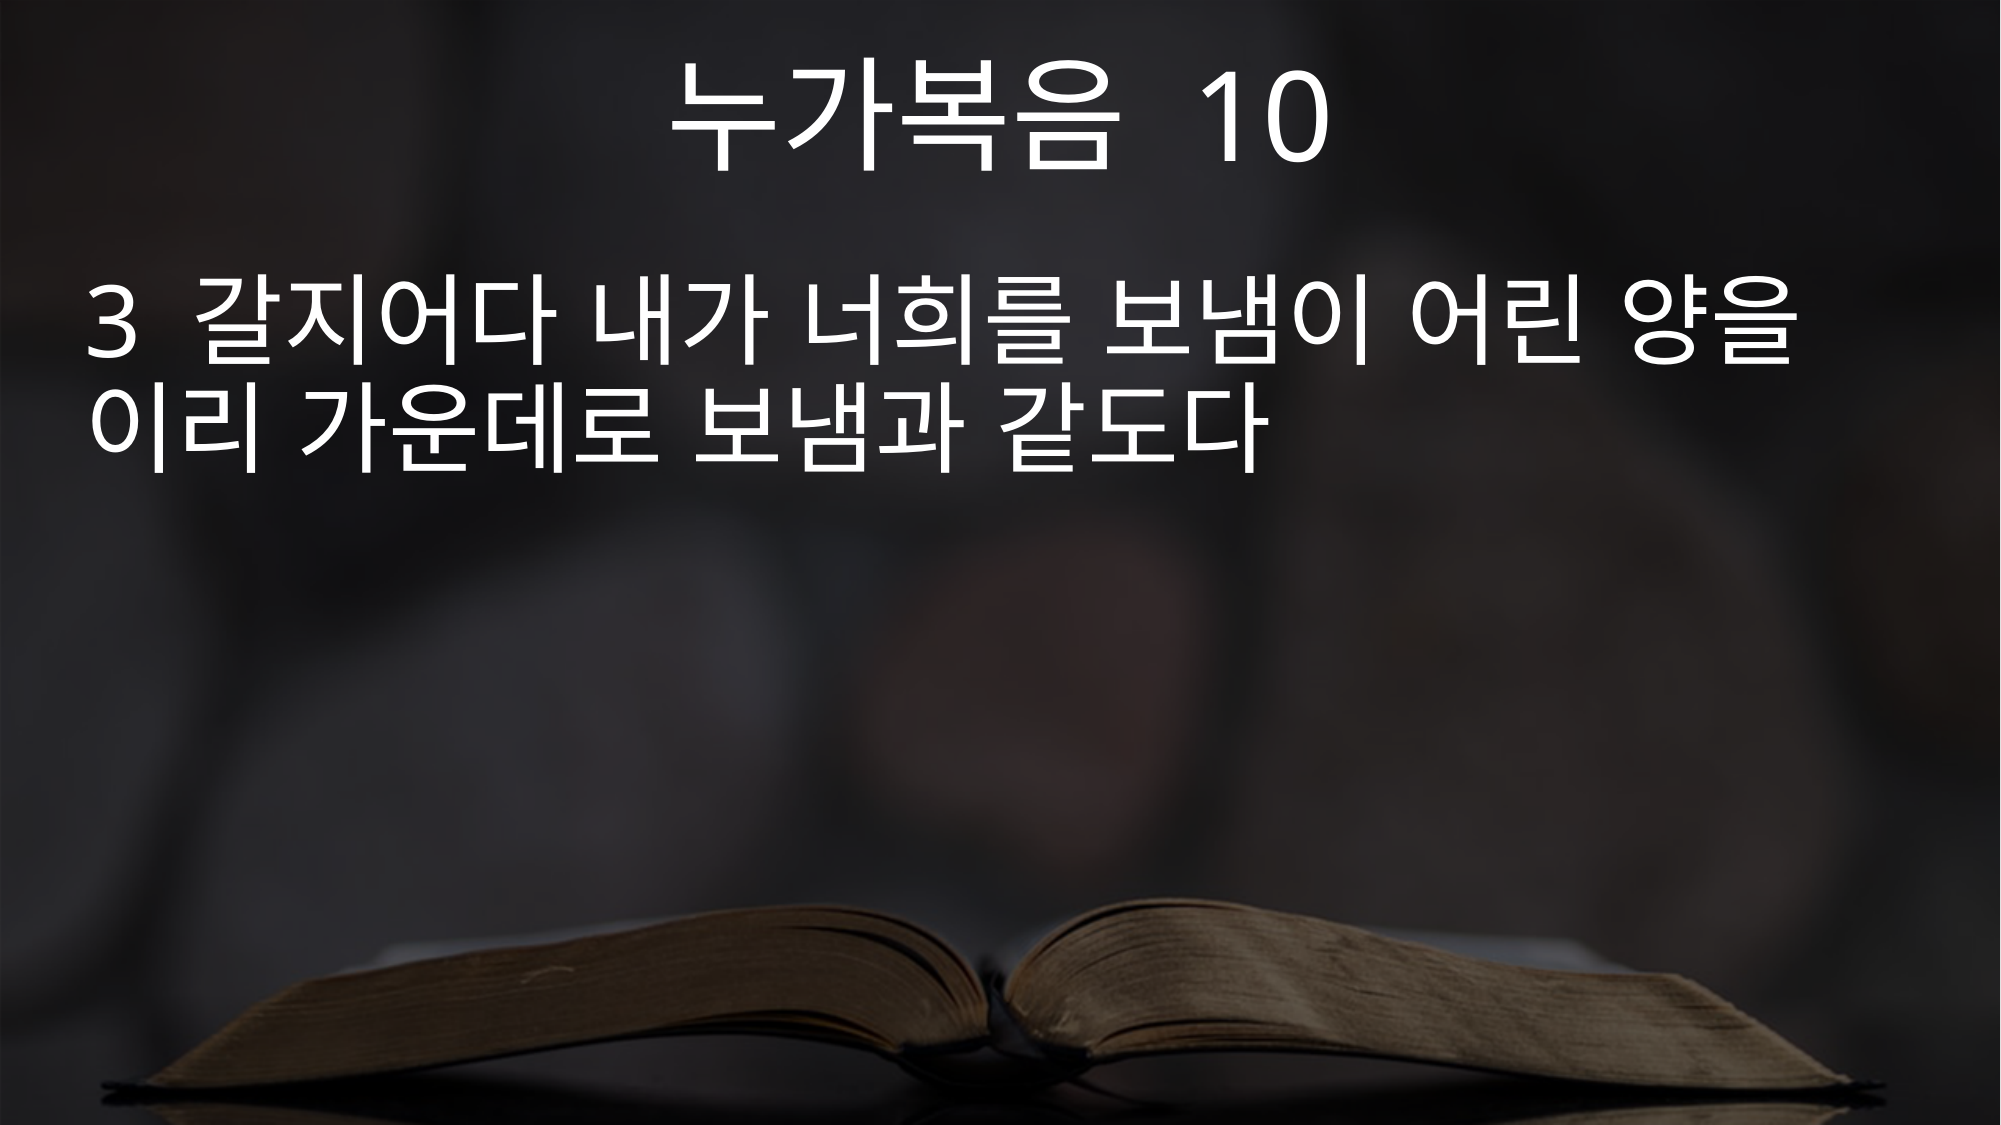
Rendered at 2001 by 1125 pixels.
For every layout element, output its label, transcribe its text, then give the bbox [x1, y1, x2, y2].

footer 누가복음 10 [0, 32, 2000, 192]
picture [0, 0, 2001, 1125]
list 3 갈지어다 내가 너희를 보냄이 어린 양을 이리 가운데로 보냄과 같도다 [69, 263, 1953, 423]
